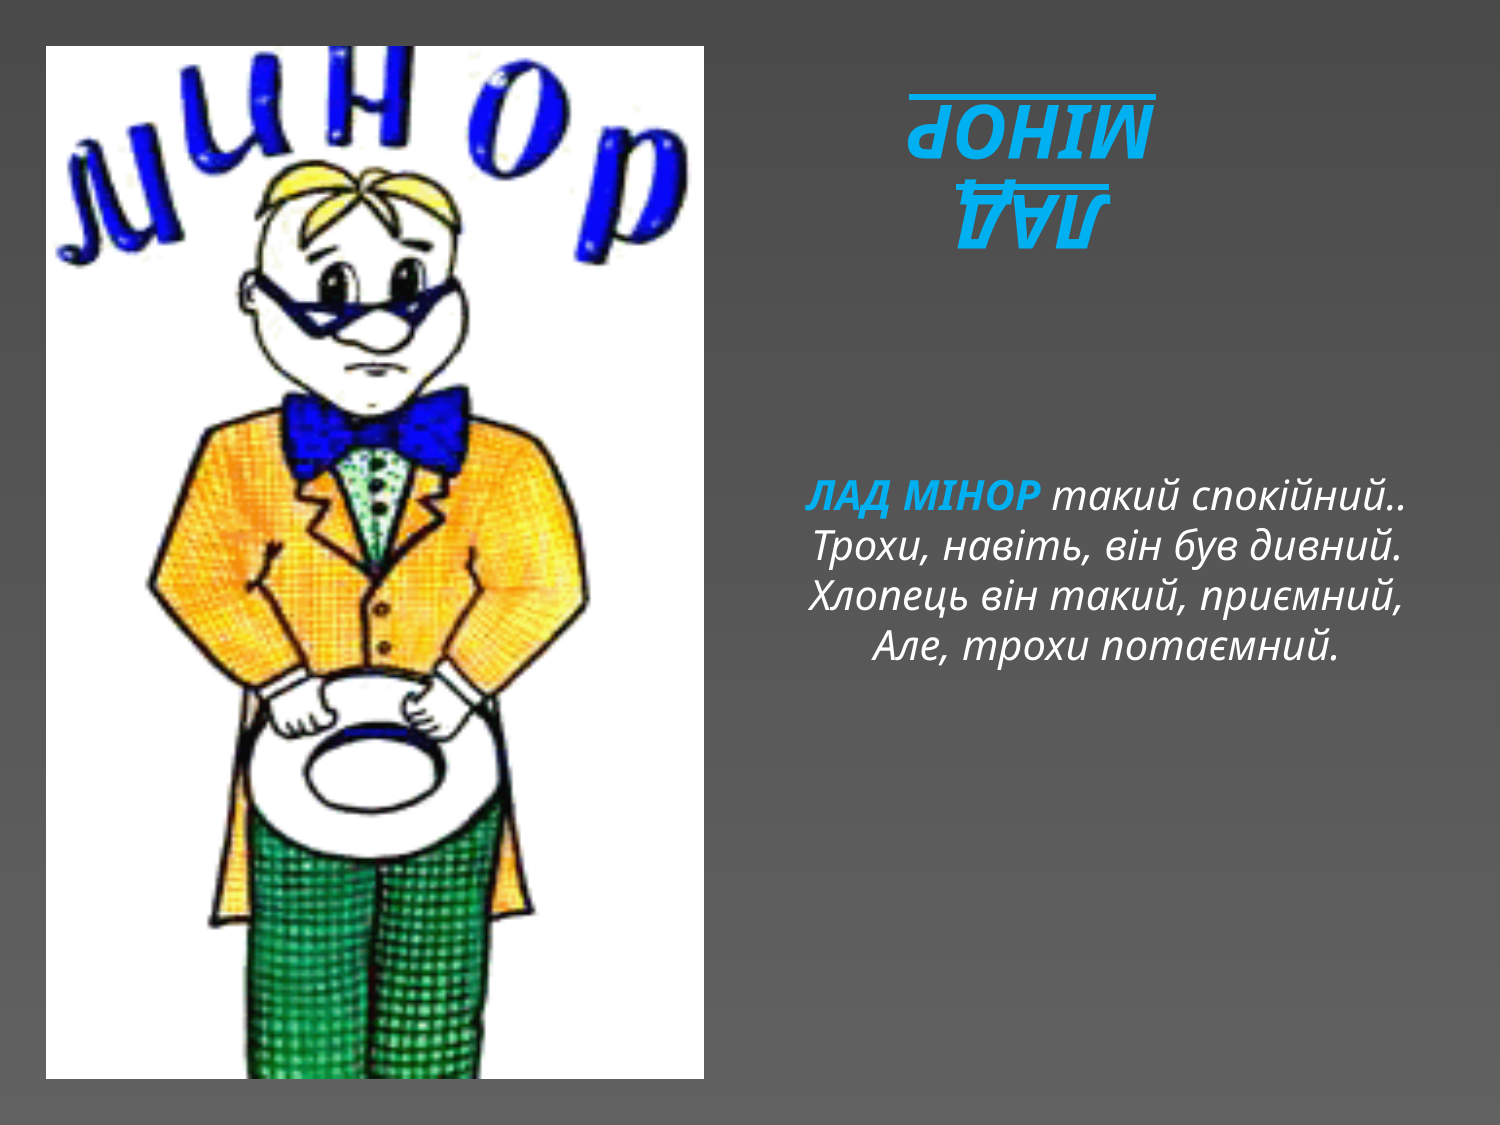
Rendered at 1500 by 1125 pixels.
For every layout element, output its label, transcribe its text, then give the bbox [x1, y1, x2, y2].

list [46, 46, 704, 1079]
title ЛАД МІНОР [890, 58, 1336, 278]
list ЛАД МІНОР такий спокійний.. Трохи, навіть, він був дивний. Хлопець він такий, приємний, Але, трохи потаємний. [738, 281, 1477, 1051]
